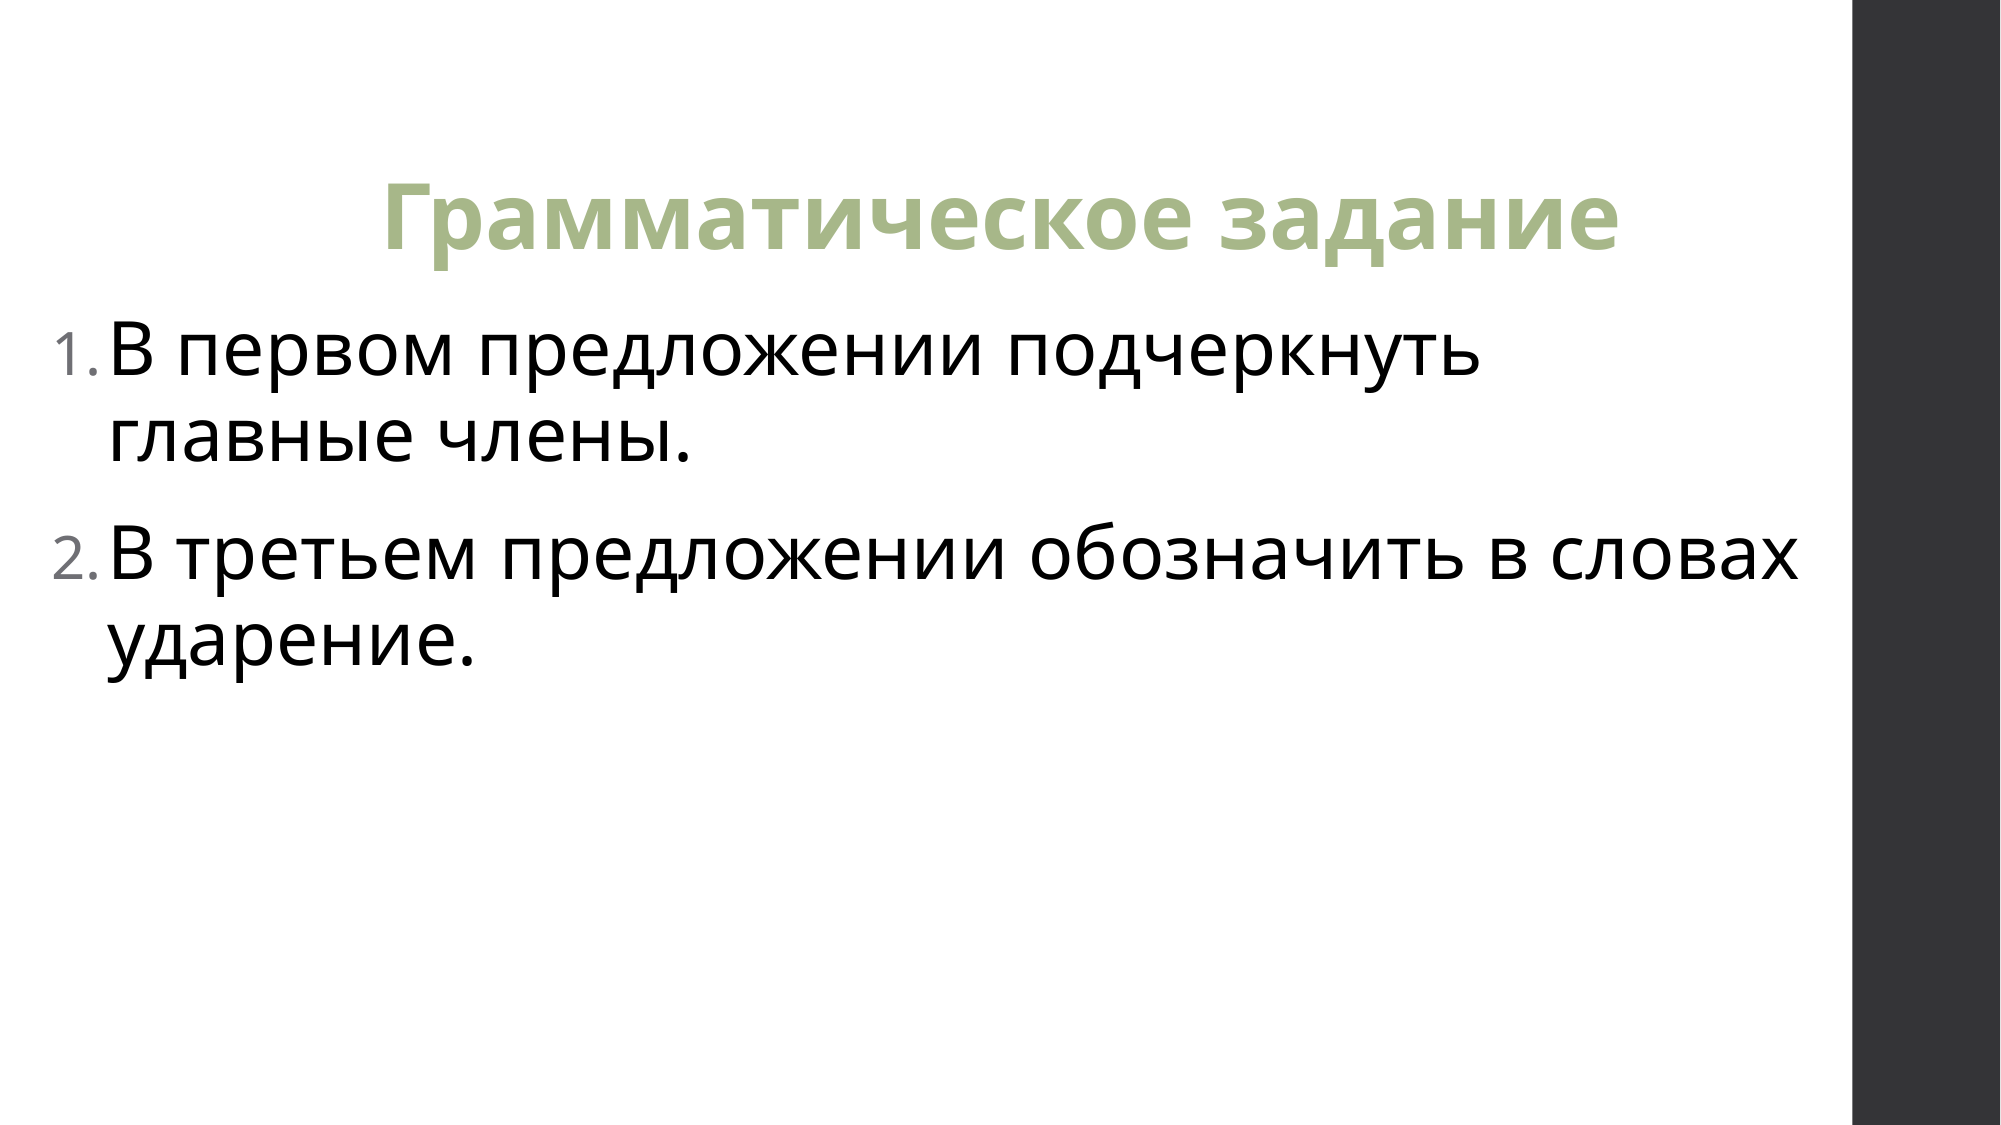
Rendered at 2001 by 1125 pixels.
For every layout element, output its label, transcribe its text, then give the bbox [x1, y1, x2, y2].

title Грамматическое задание [206, 60, 1797, 278]
list В первом предложении подчеркнуть главные члены. В третьем предложении обозначить в словах ударение. [36, 299, 1819, 1014]
